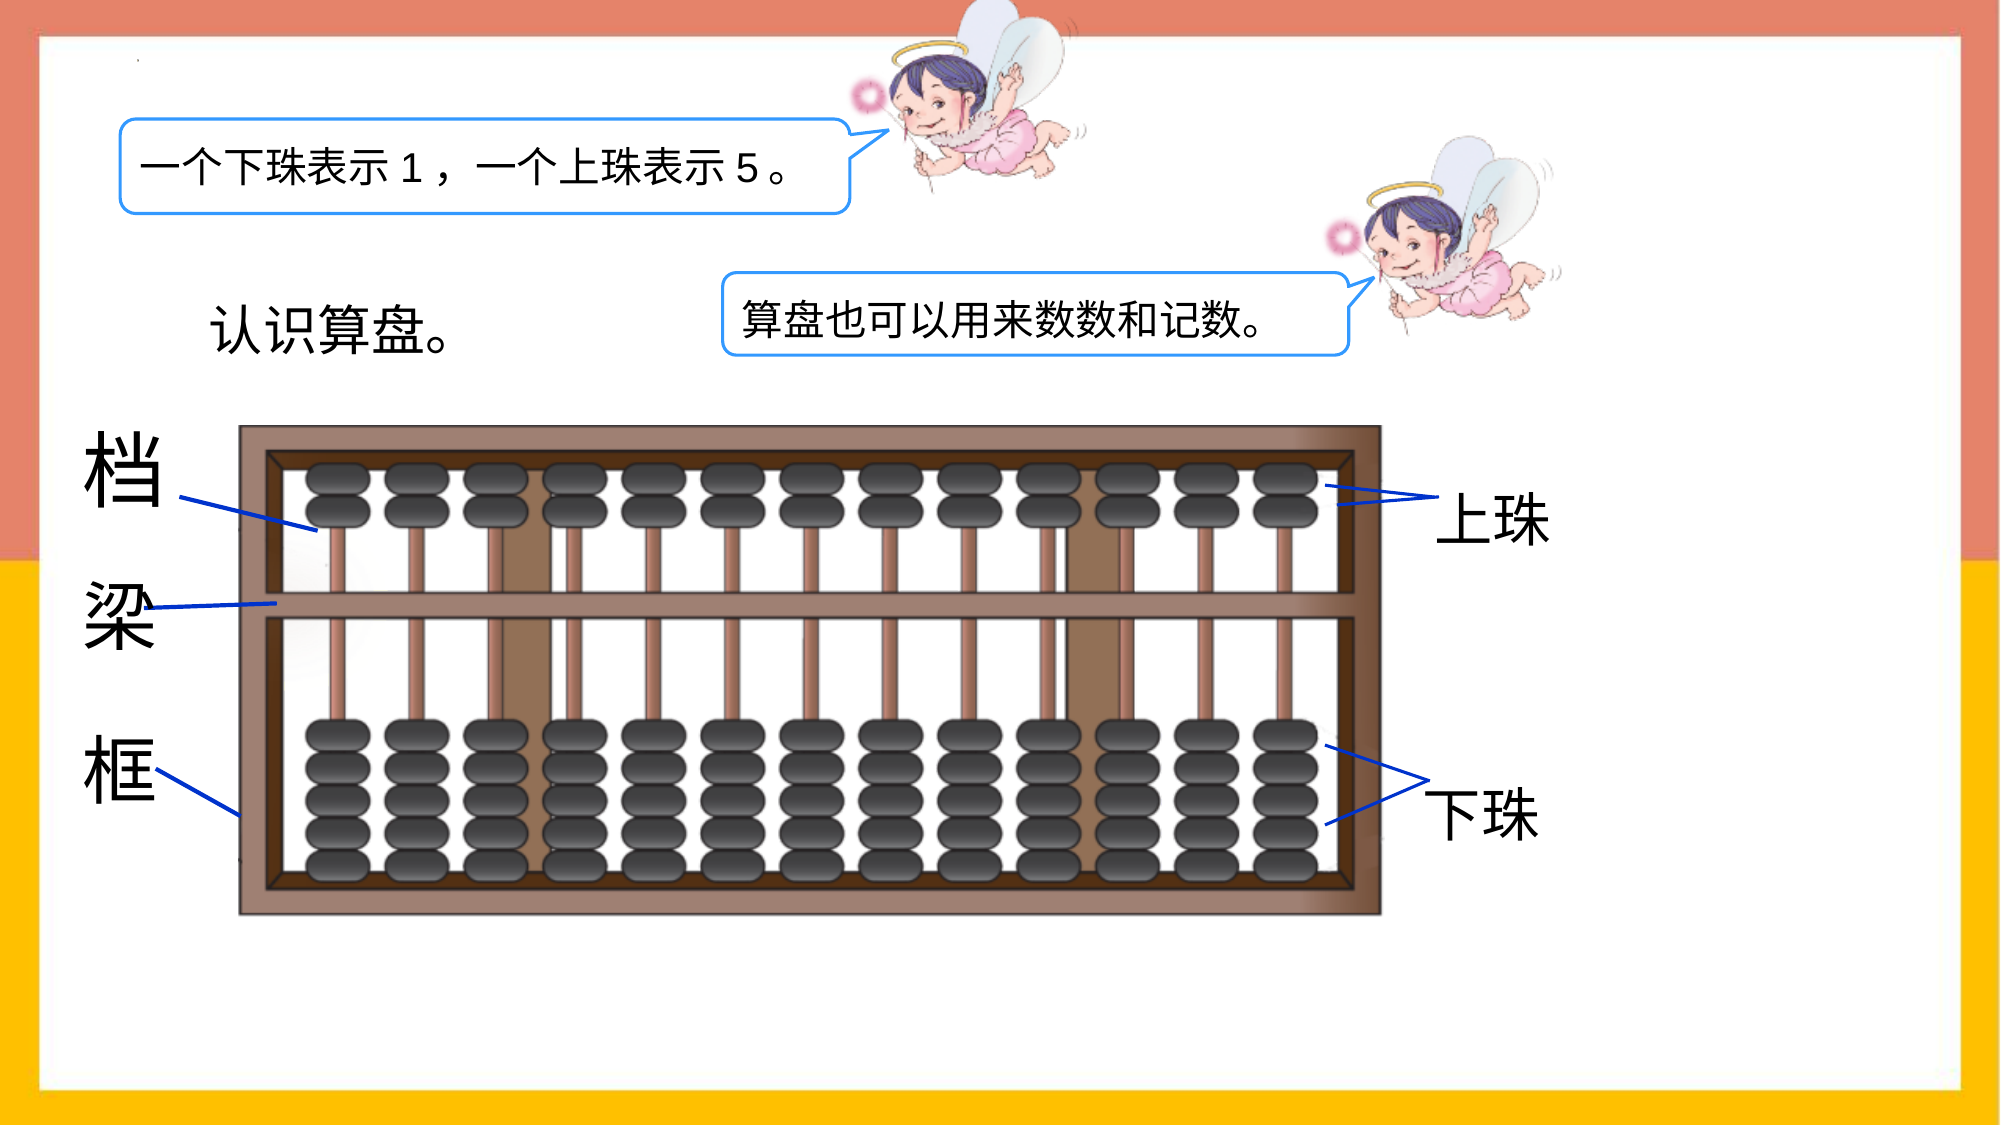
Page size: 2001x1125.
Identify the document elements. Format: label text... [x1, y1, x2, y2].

text_box 梁 [67, 544, 166, 668]
text_box 框 [67, 697, 192, 821]
text_box 认识算盘。 [193, 276, 983, 370]
text_box 上珠 [1419, 461, 1568, 561]
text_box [722, 130, 1568, 356]
text_box 档 [67, 390, 166, 526]
picture [0, 0, 2001, 1125]
text_box 下珠 [1407, 756, 1597, 856]
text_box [120, 0, 1093, 214]
